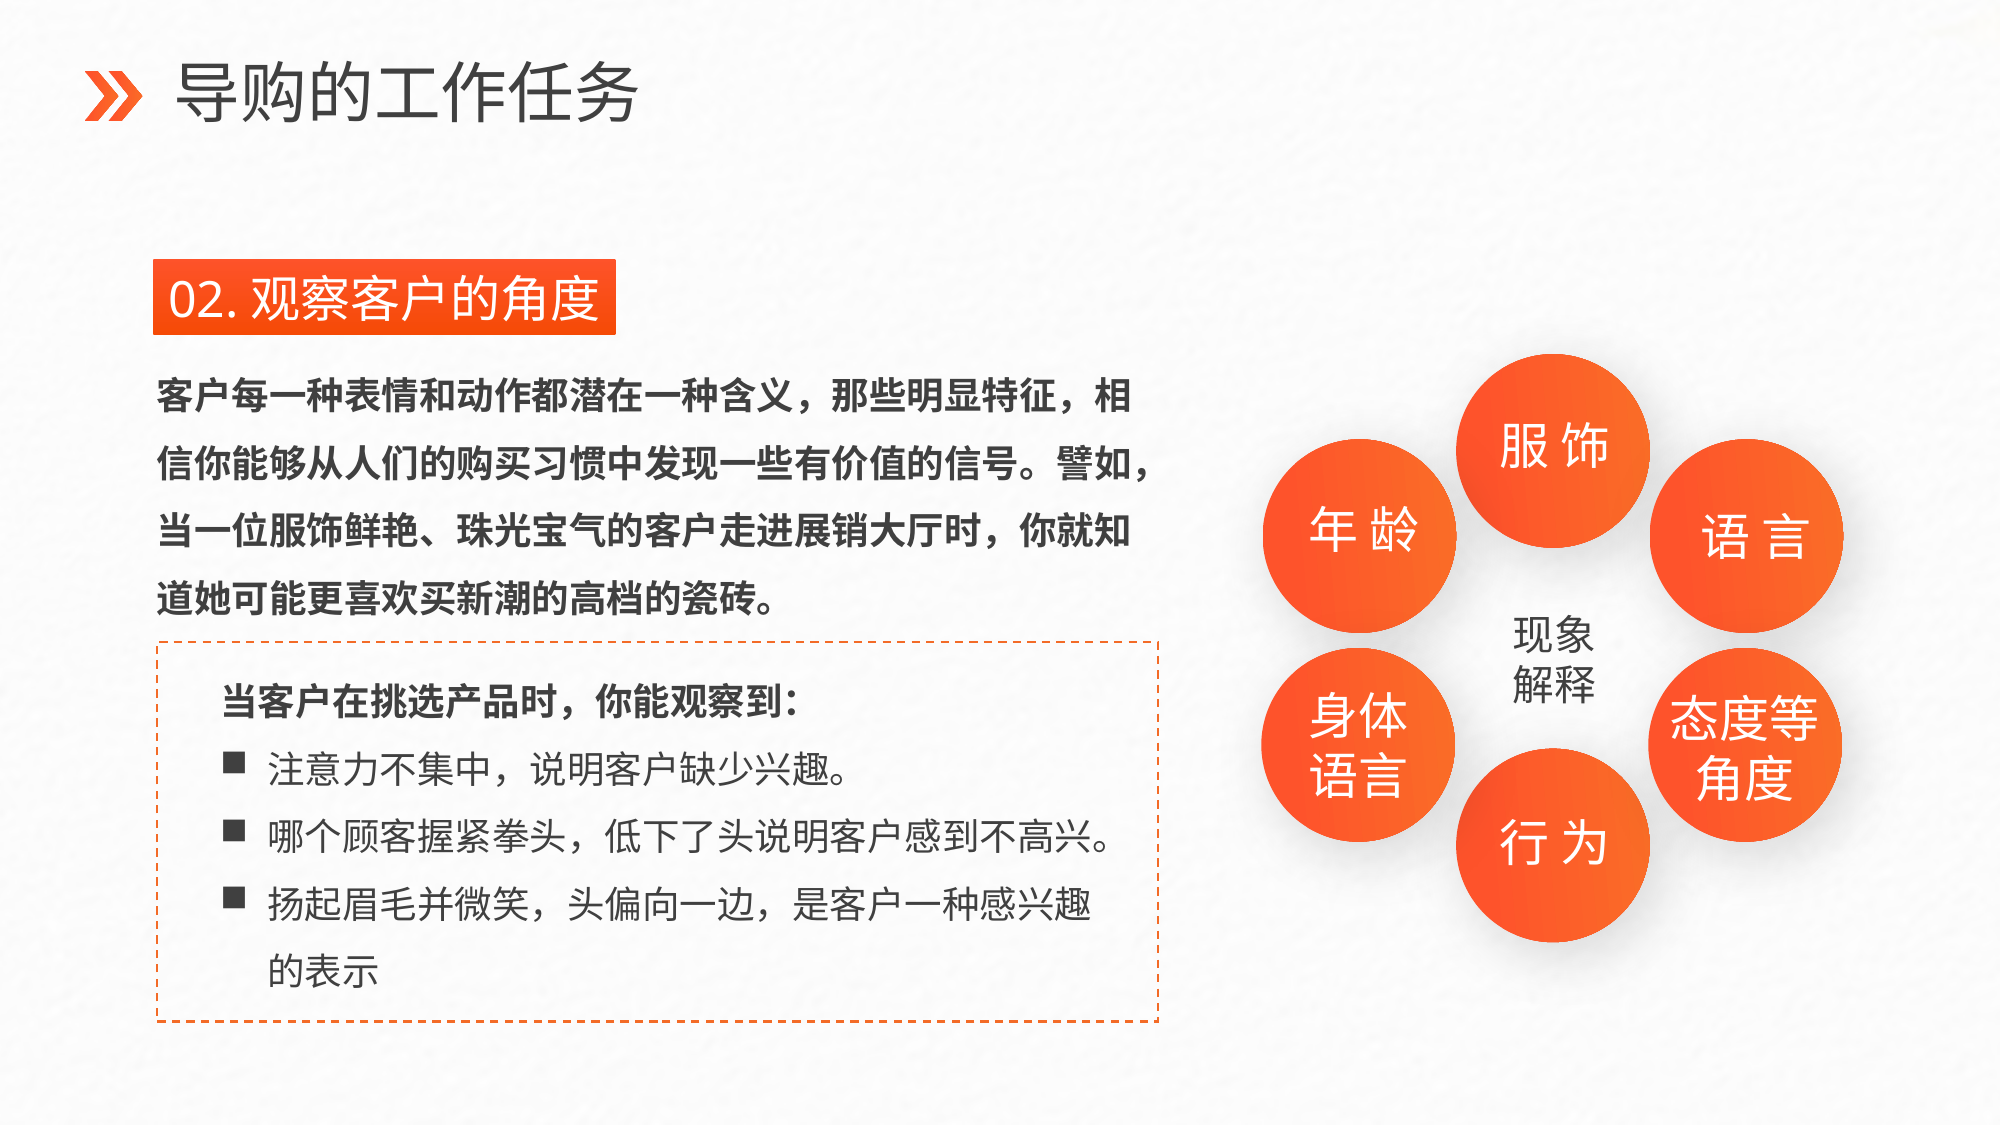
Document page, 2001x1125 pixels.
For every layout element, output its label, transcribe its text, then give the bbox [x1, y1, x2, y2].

text_box 02.观察客户的角度 [153, 259, 616, 335]
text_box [1261, 354, 1844, 943]
text_box 客户每一种表情和动作都潜在一种含义，那些明显特征，相信你能够从人们的购买习惯中发现一些有价值的信号。譬如，当一位服饰鲜艳、珠光宝气的客户走进展销大厅时，你就知道她可能更喜欢买新潮的高档的瓷砖。 [142, 342, 1159, 627]
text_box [156, 642, 1159, 1022]
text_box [84, 71, 143, 121]
text_box 导购的工作任务 [159, 43, 657, 139]
